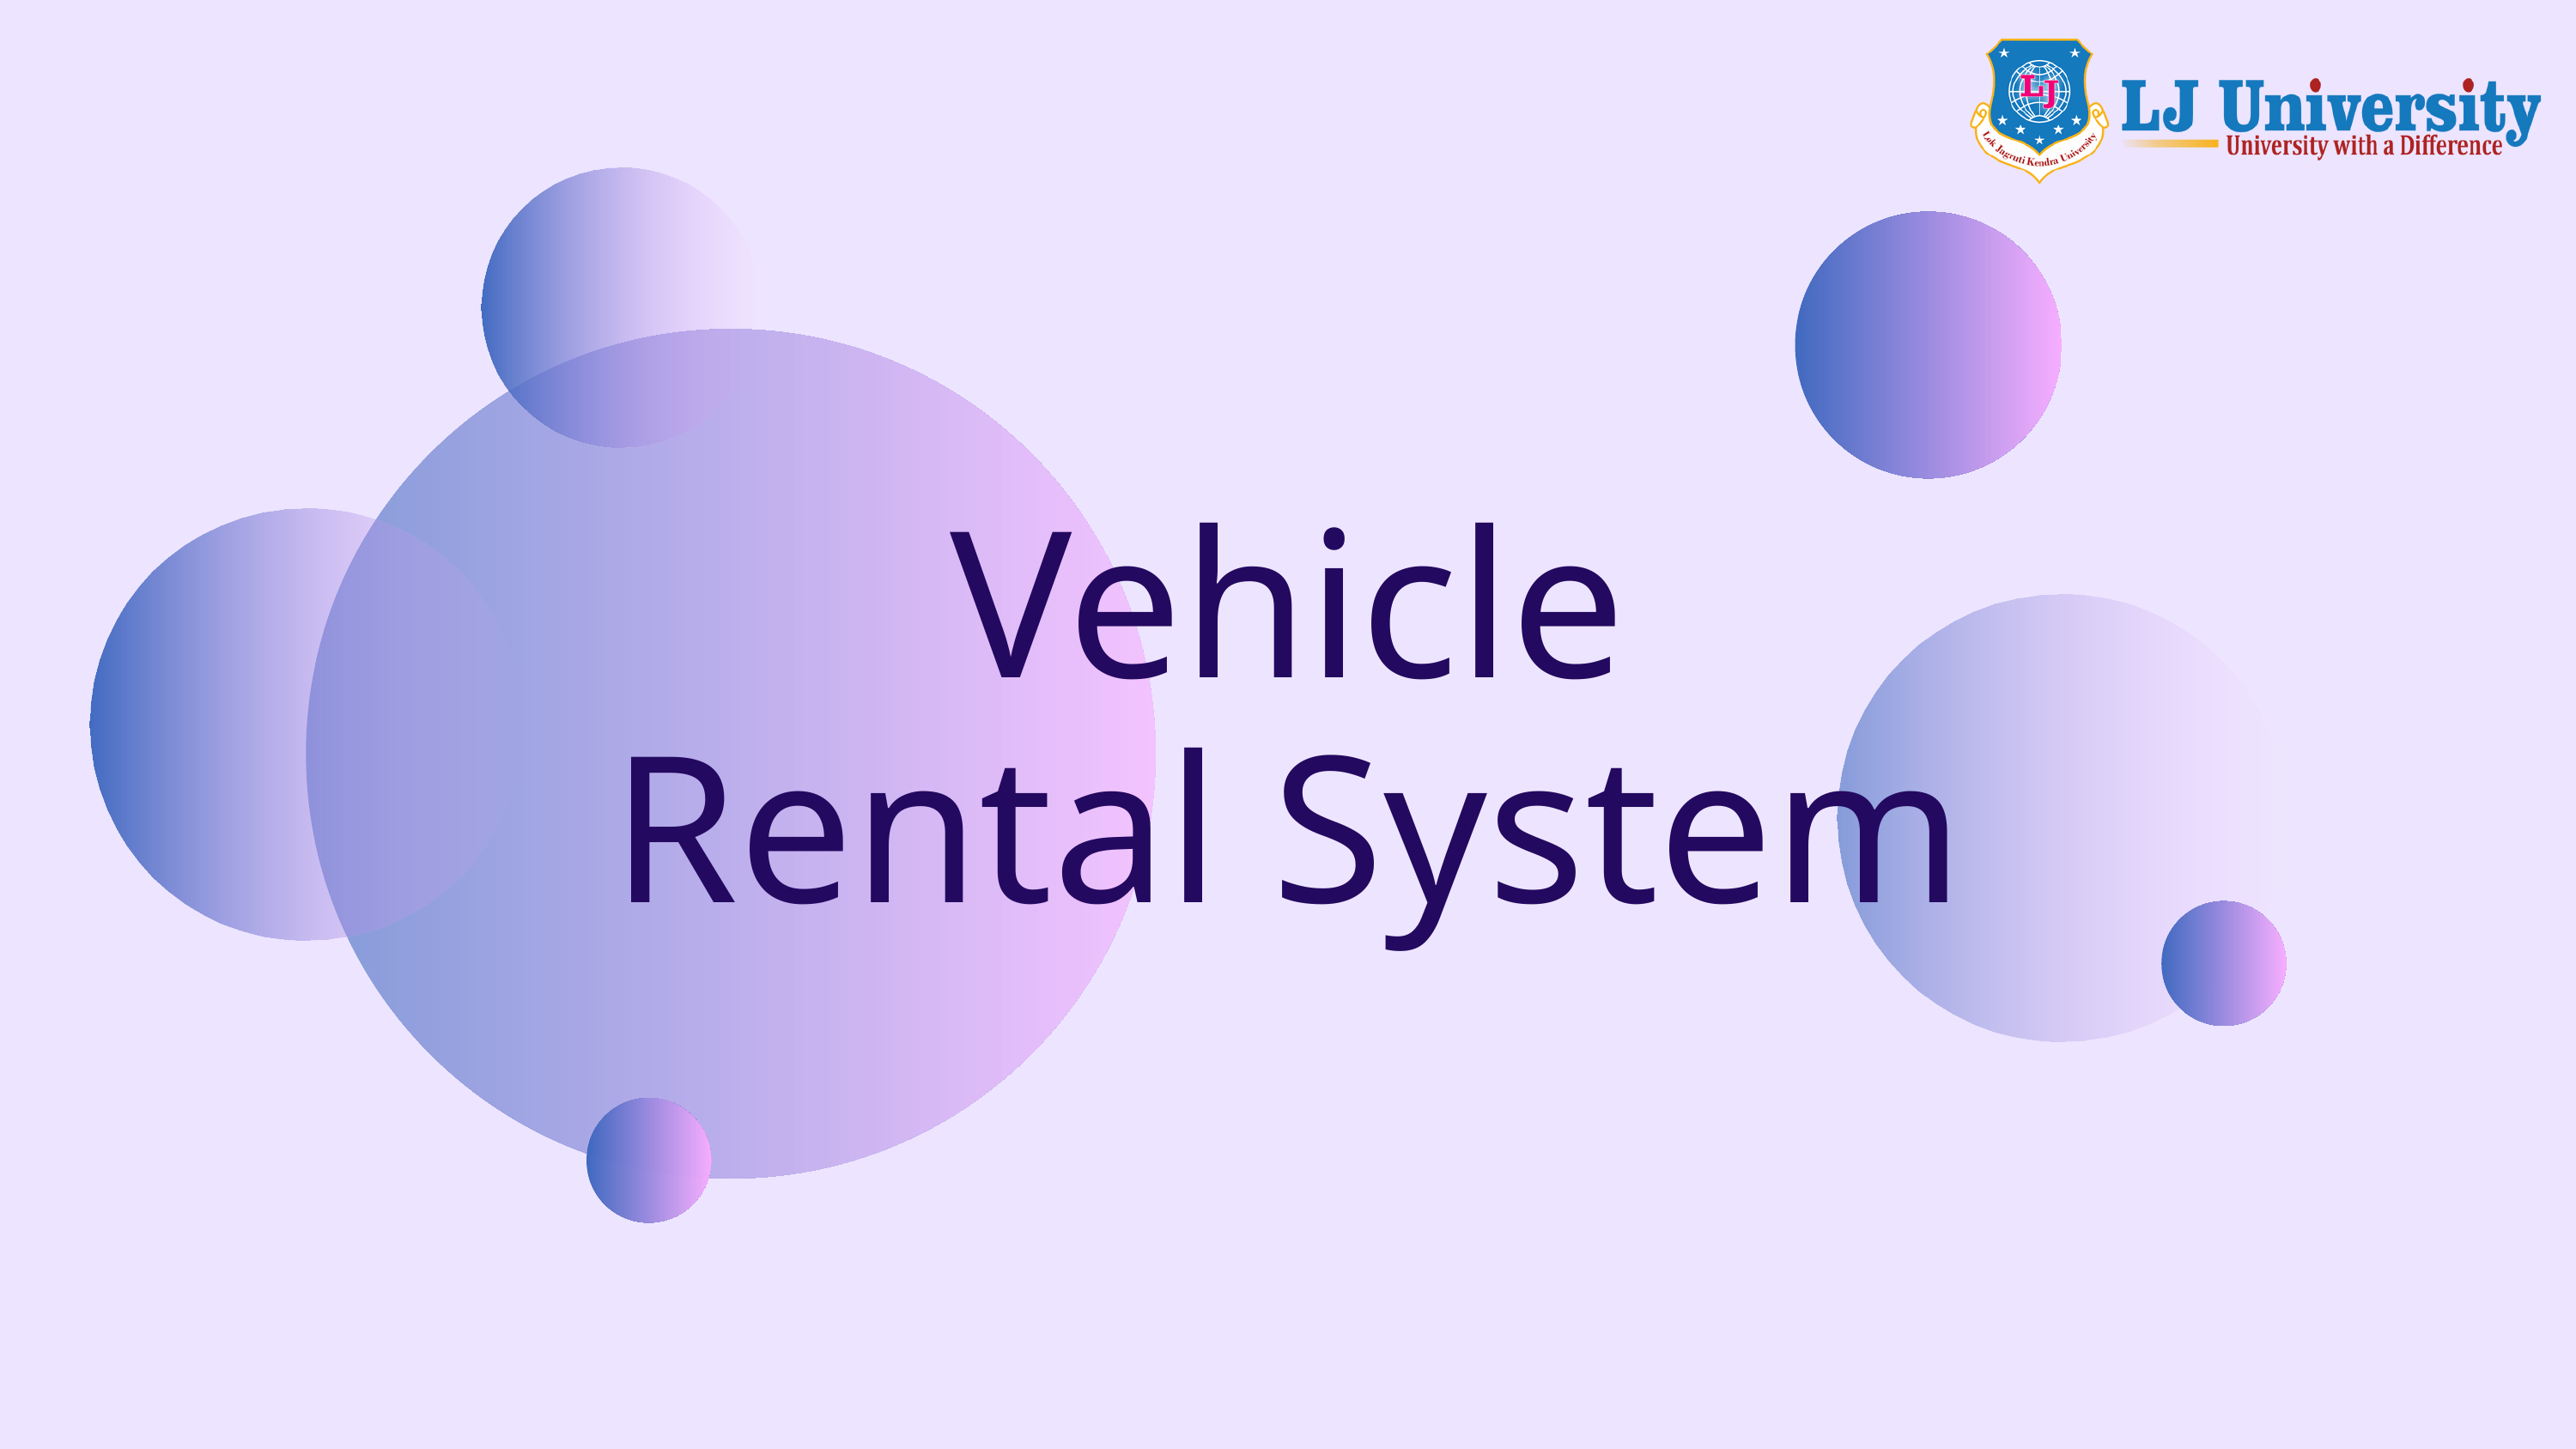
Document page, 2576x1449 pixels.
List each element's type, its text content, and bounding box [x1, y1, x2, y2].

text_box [480, 167, 762, 448]
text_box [1795, 211, 2063, 479]
text_box Vehicle [1160, 555, 2146, 718]
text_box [306, 329, 1156, 1179]
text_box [586, 1097, 712, 1223]
text_box [1970, 39, 2542, 185]
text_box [89, 507, 523, 941]
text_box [1837, 593, 2287, 1043]
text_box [2160, 900, 2287, 1027]
text_box Rental System [1160, 779, 1832, 943]
